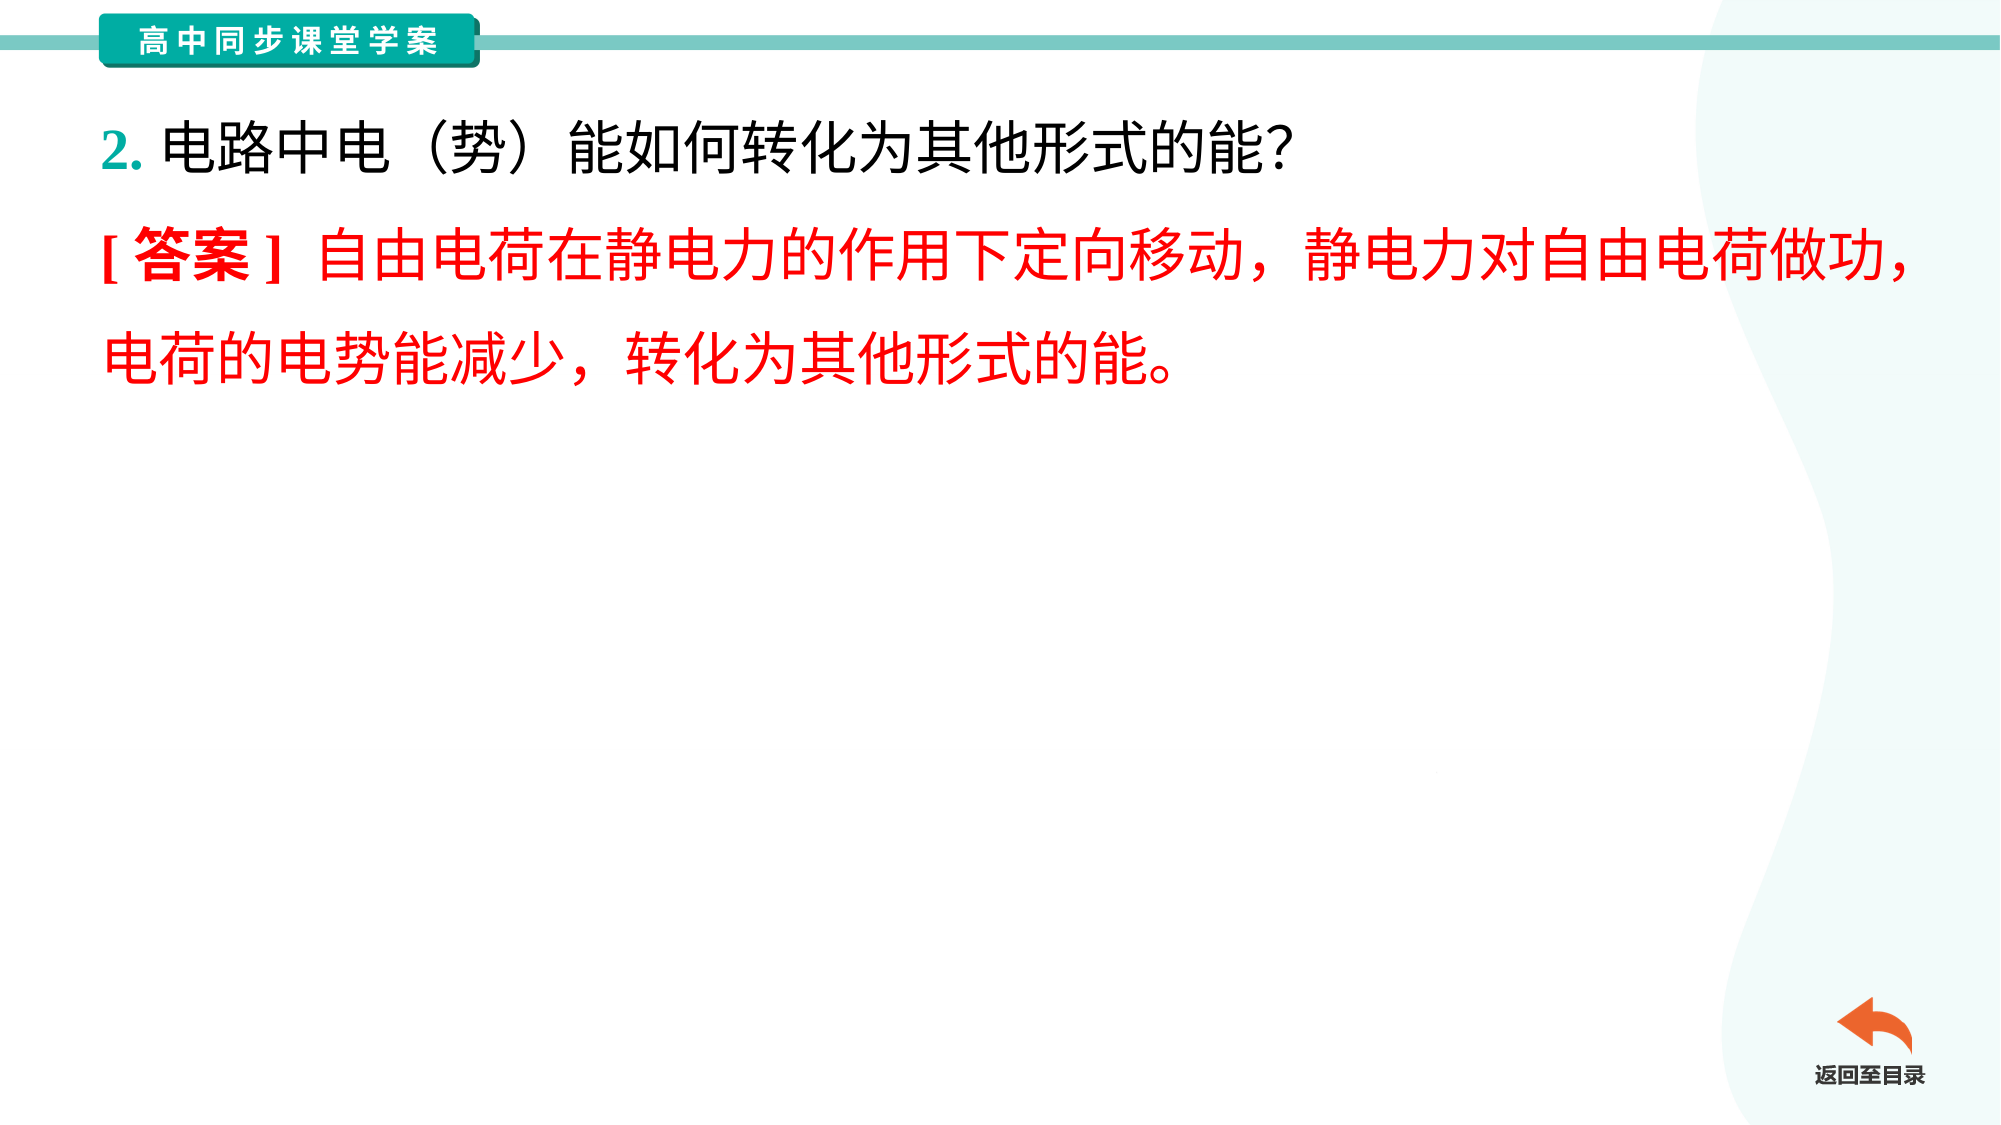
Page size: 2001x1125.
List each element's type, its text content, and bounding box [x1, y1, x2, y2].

picture [0, 0, 2000, 1125]
text_box 2.电路中电（势）能如何转化为其他形式的能？ [100, 76, 1899, 170]
text_box [答案] 自由电荷在静电力的作用下定向移动，静电力对自由电荷做功， 电荷的电势能减少，转化为其他形式的能。 [100, 181, 1899, 381]
